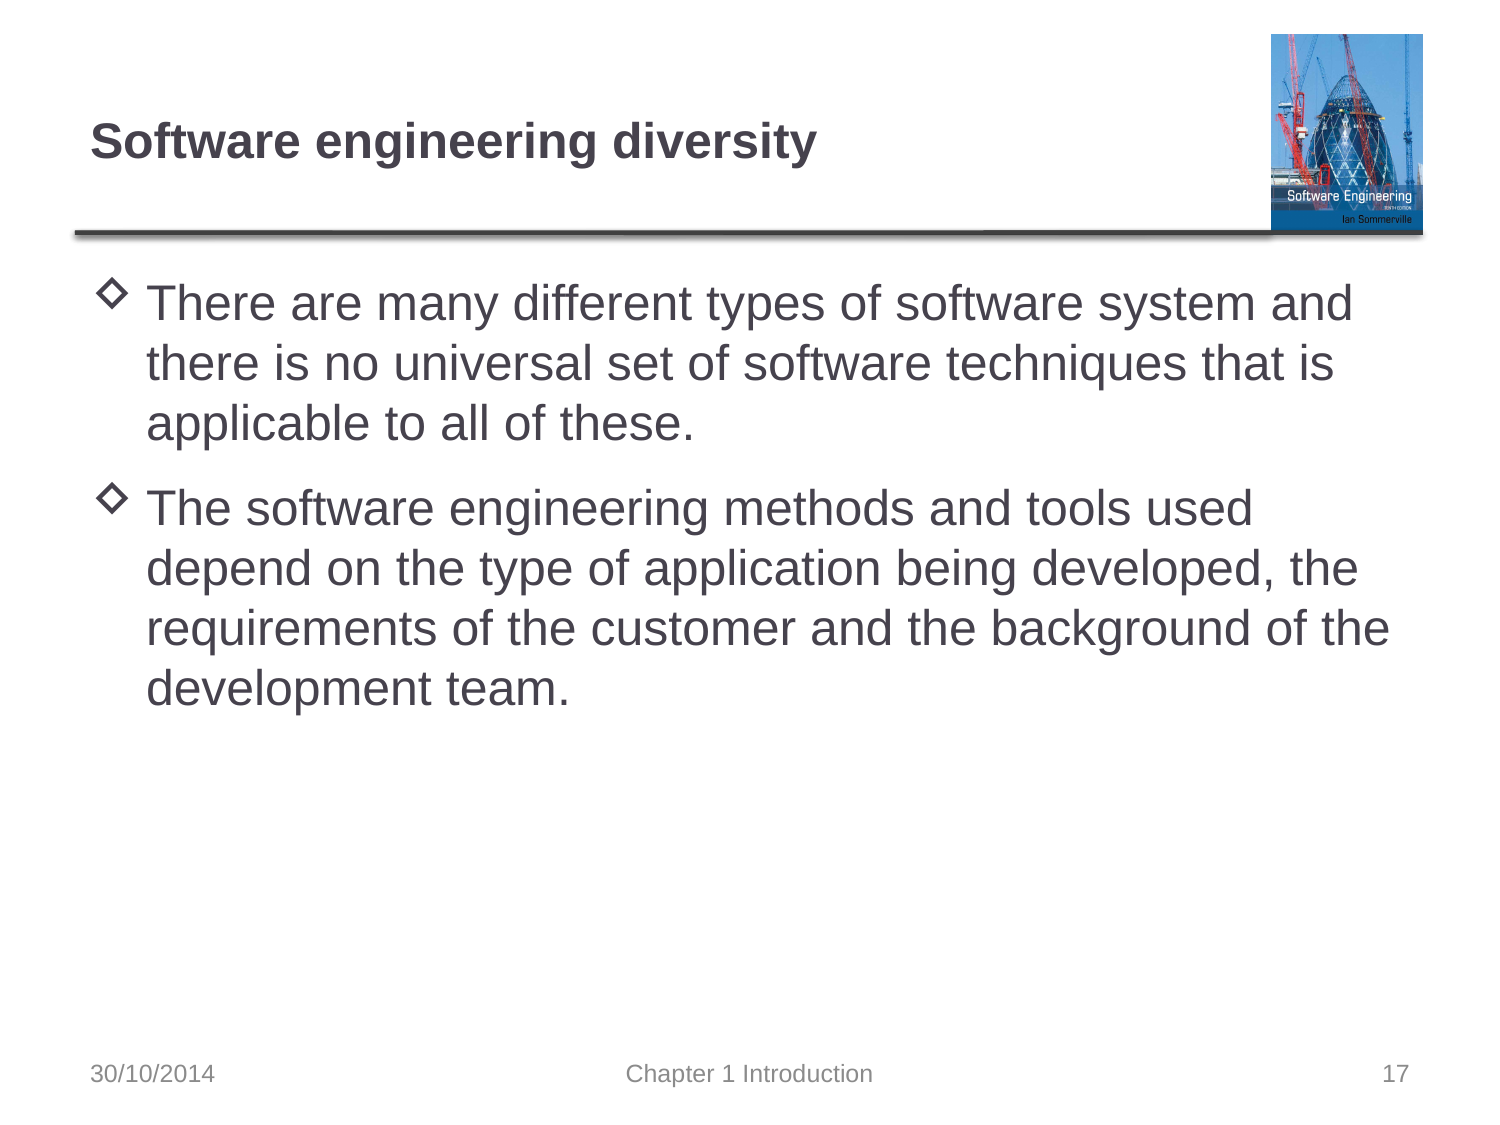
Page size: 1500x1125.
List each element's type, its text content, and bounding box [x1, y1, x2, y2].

title Software engineering diversity [74, 44, 1272, 233]
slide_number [75, 1042, 425, 1103]
slide_number 17 [1074, 1042, 1425, 1103]
footer Chapter 1 Introduction [512, 1042, 988, 1103]
picture [1271, 34, 1423, 230]
list There are many different types of software system and there is no universal set of software techniques that is applicable to all of these. The software engineering methods and tools used depend on the type of application being developed, the requirements of the customer and the background of the development team. [75, 262, 1425, 1005]
